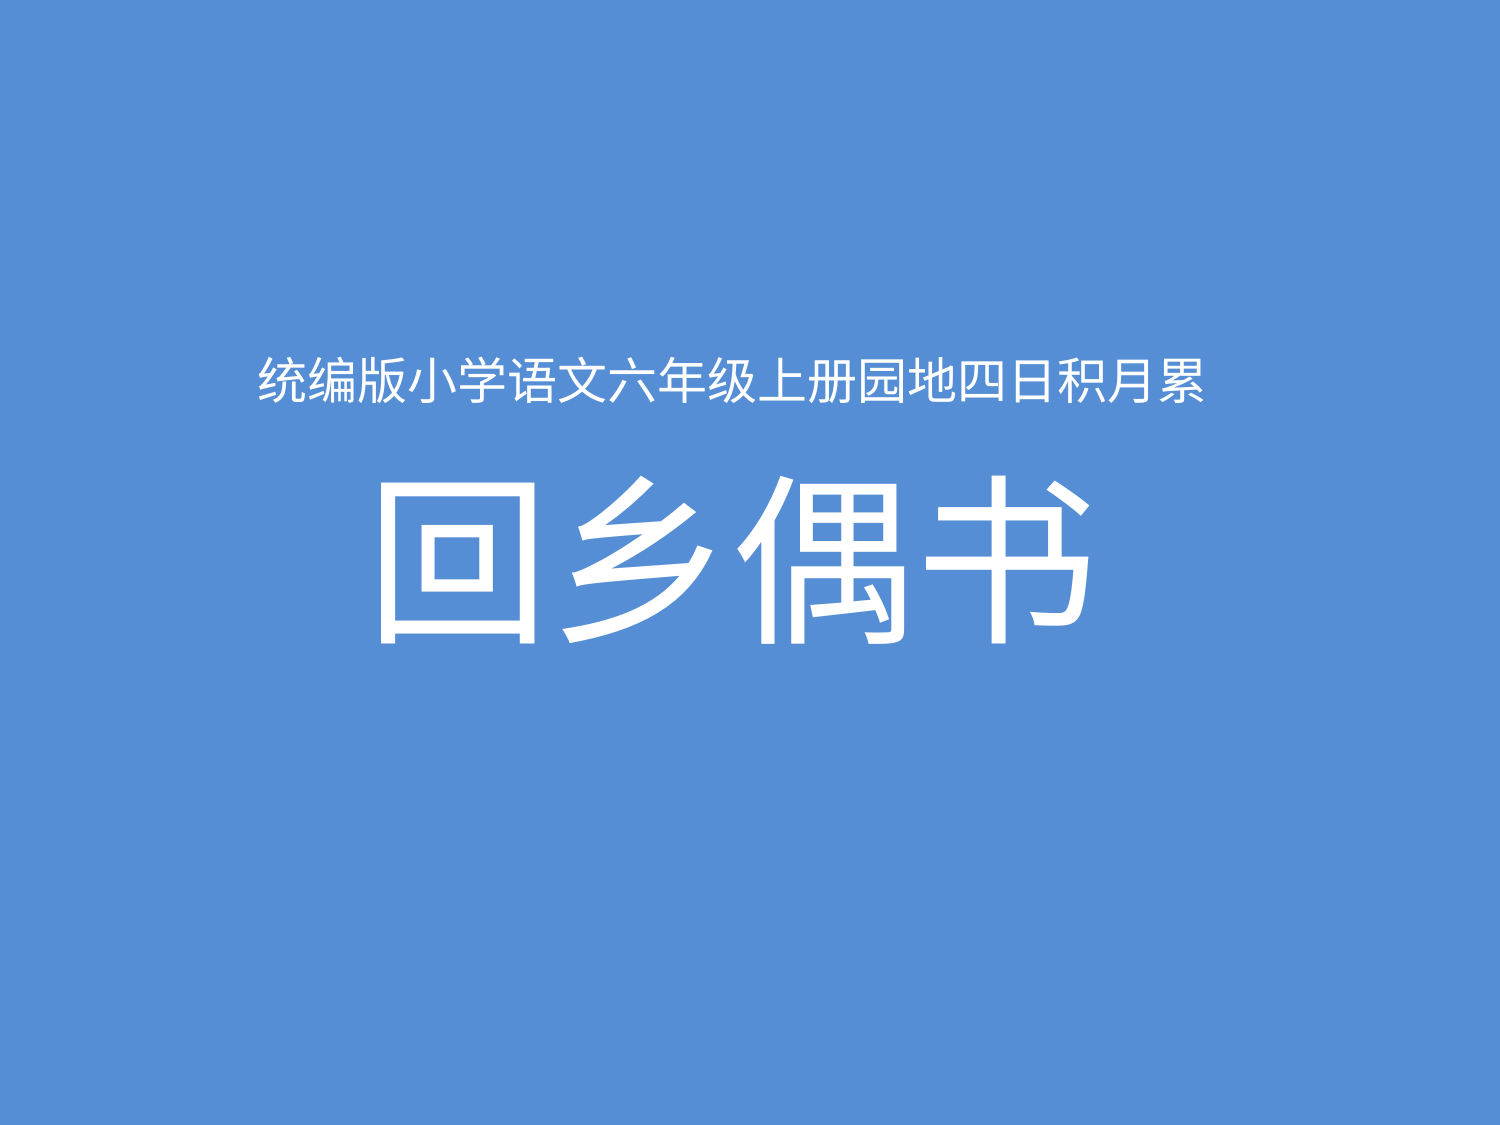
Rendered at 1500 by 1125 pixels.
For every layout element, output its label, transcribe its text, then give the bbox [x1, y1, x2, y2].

subtitle 统编版小学语文六年级上册园地四日积月累 回乡偶书 [177, 341, 1288, 864]
